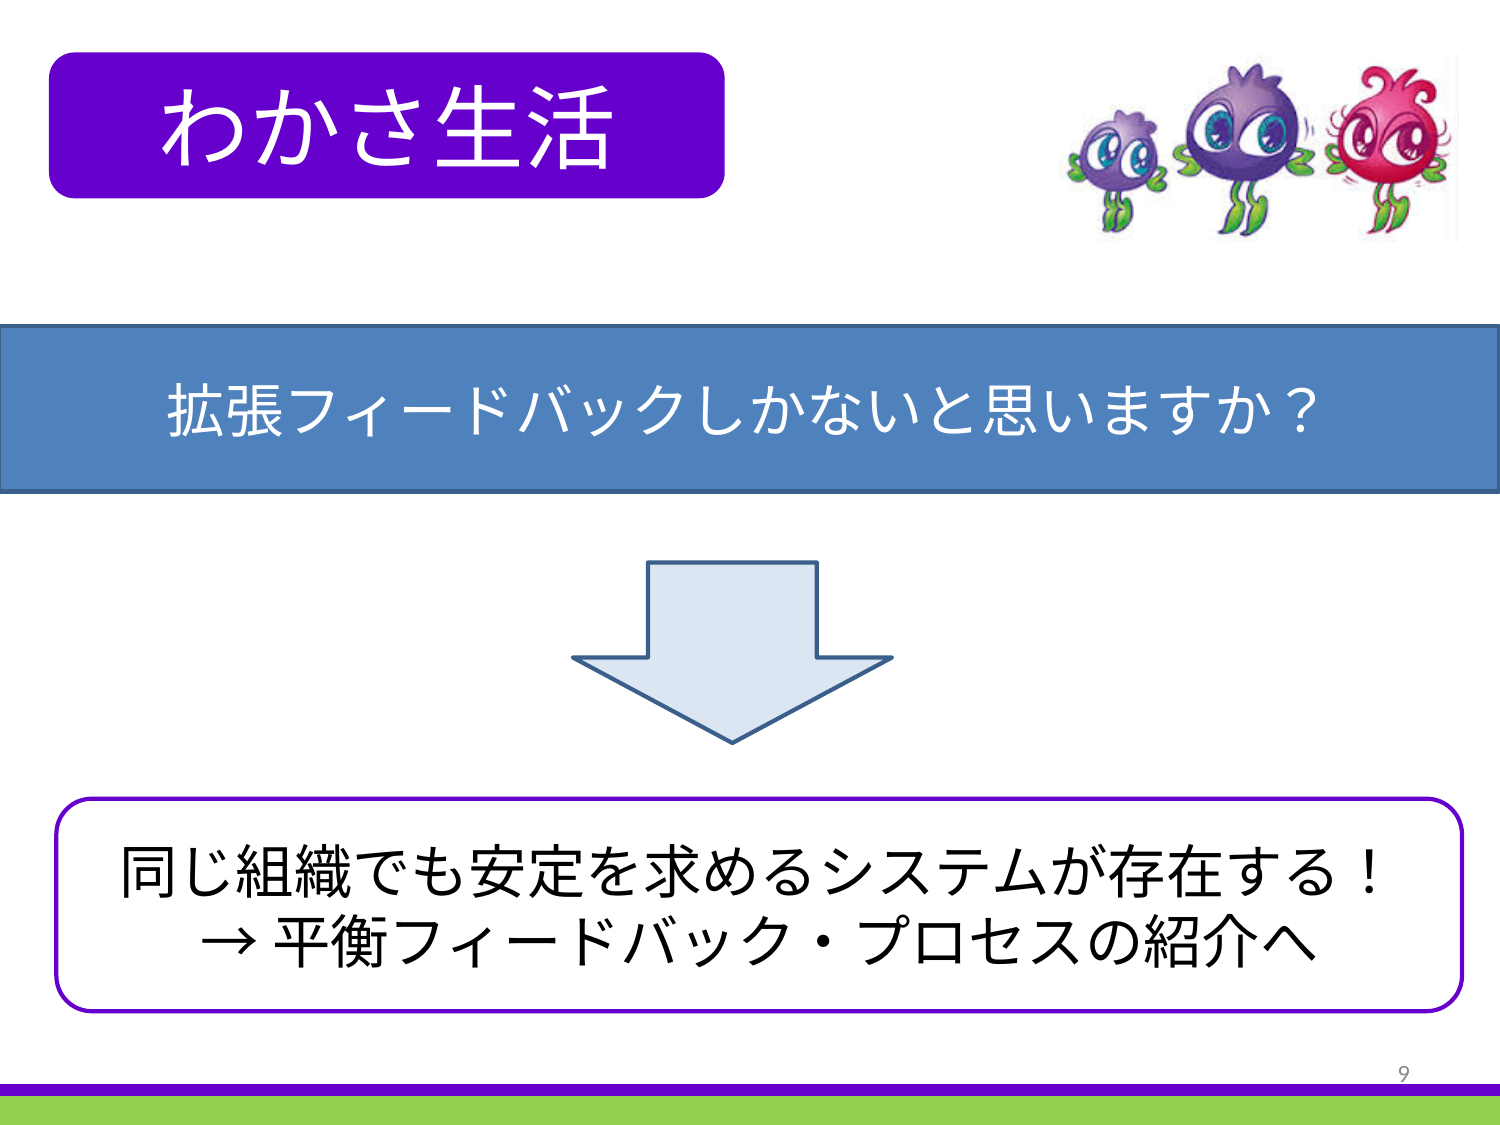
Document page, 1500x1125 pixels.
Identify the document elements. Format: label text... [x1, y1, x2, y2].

text_box [0, 1084, 1500, 1096]
text_box 拡張フィードバックしかないと思いますか？ [0, 324, 1500, 494]
text_box [0, 1096, 1500, 1125]
text_box わかさ生活 [48, 52, 725, 199]
picture [1058, 54, 1460, 243]
slide_number 9 [1074, 1042, 1425, 1084]
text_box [56, 562, 1463, 1012]
